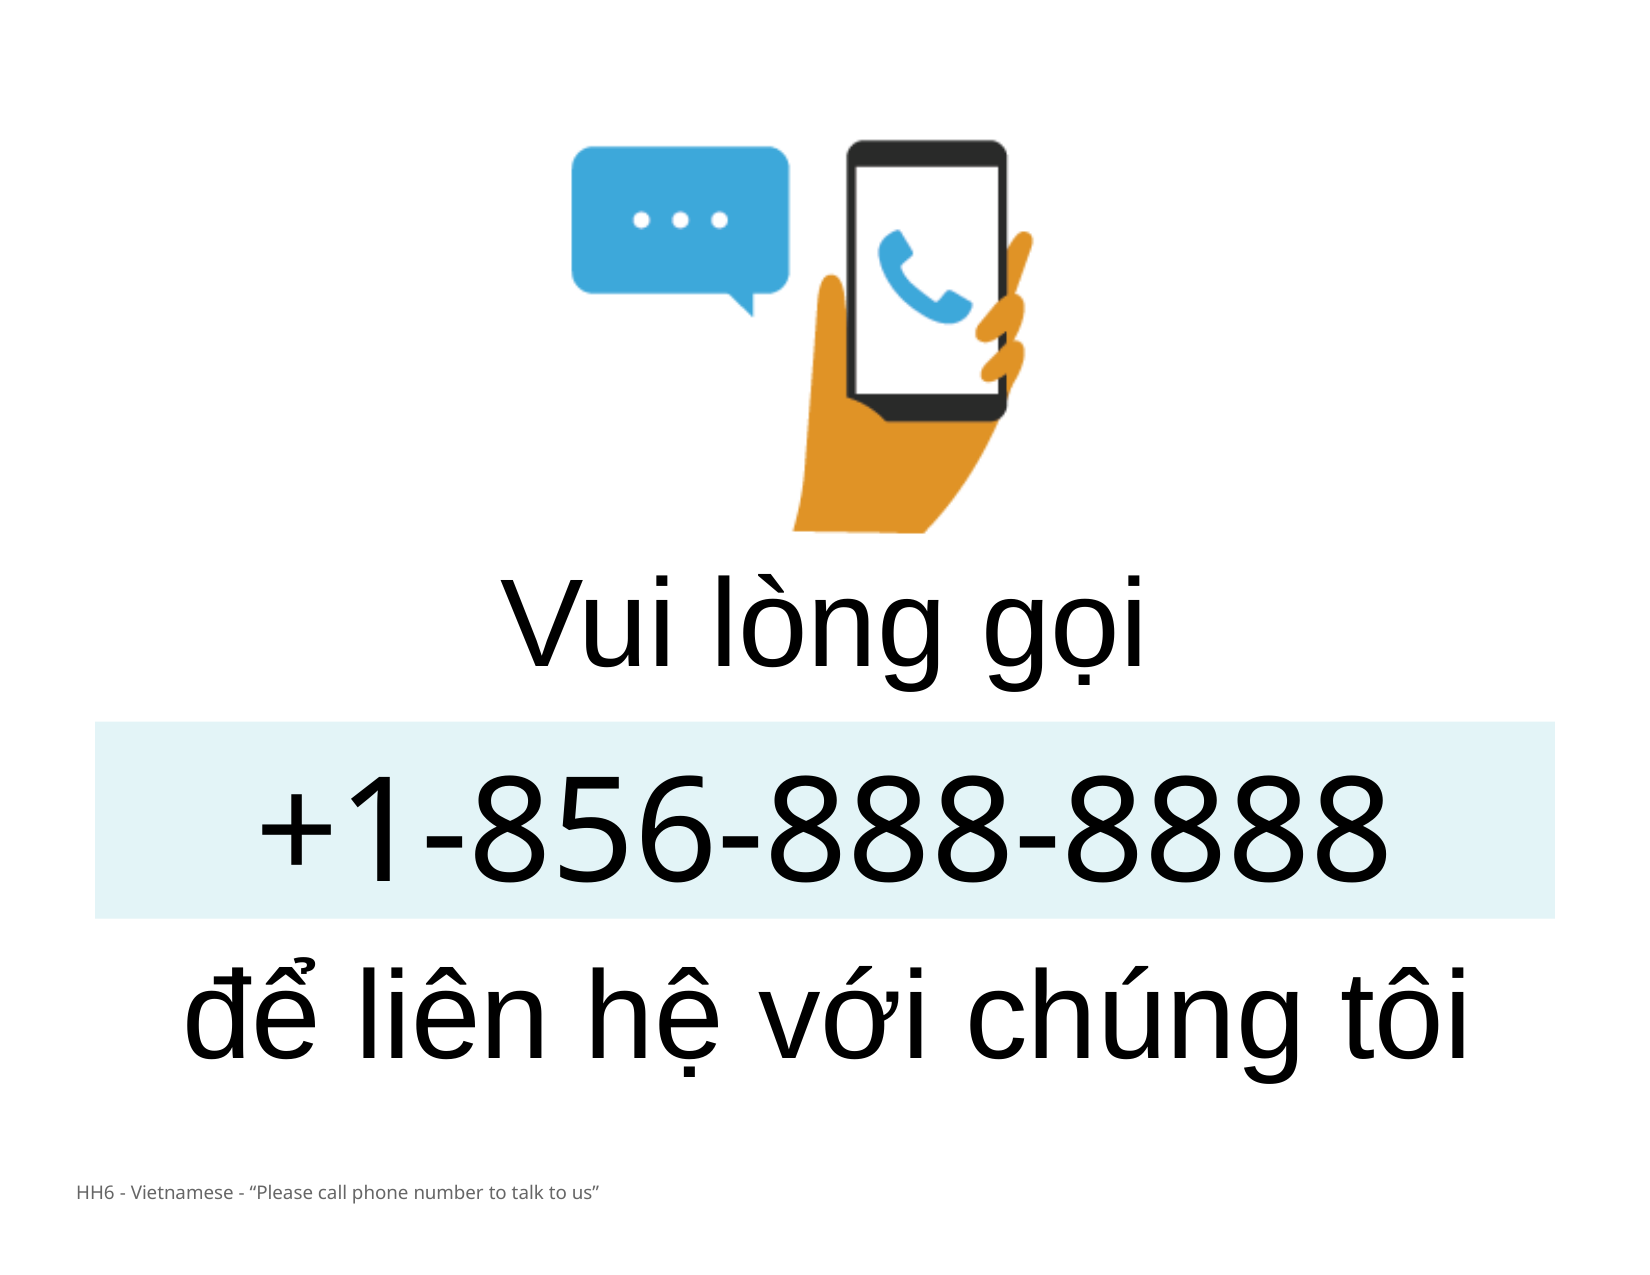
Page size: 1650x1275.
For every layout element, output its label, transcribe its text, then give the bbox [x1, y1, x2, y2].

picture [519, 94, 1111, 556]
text_box +1-856-888-8888 [113, 720, 1537, 919]
